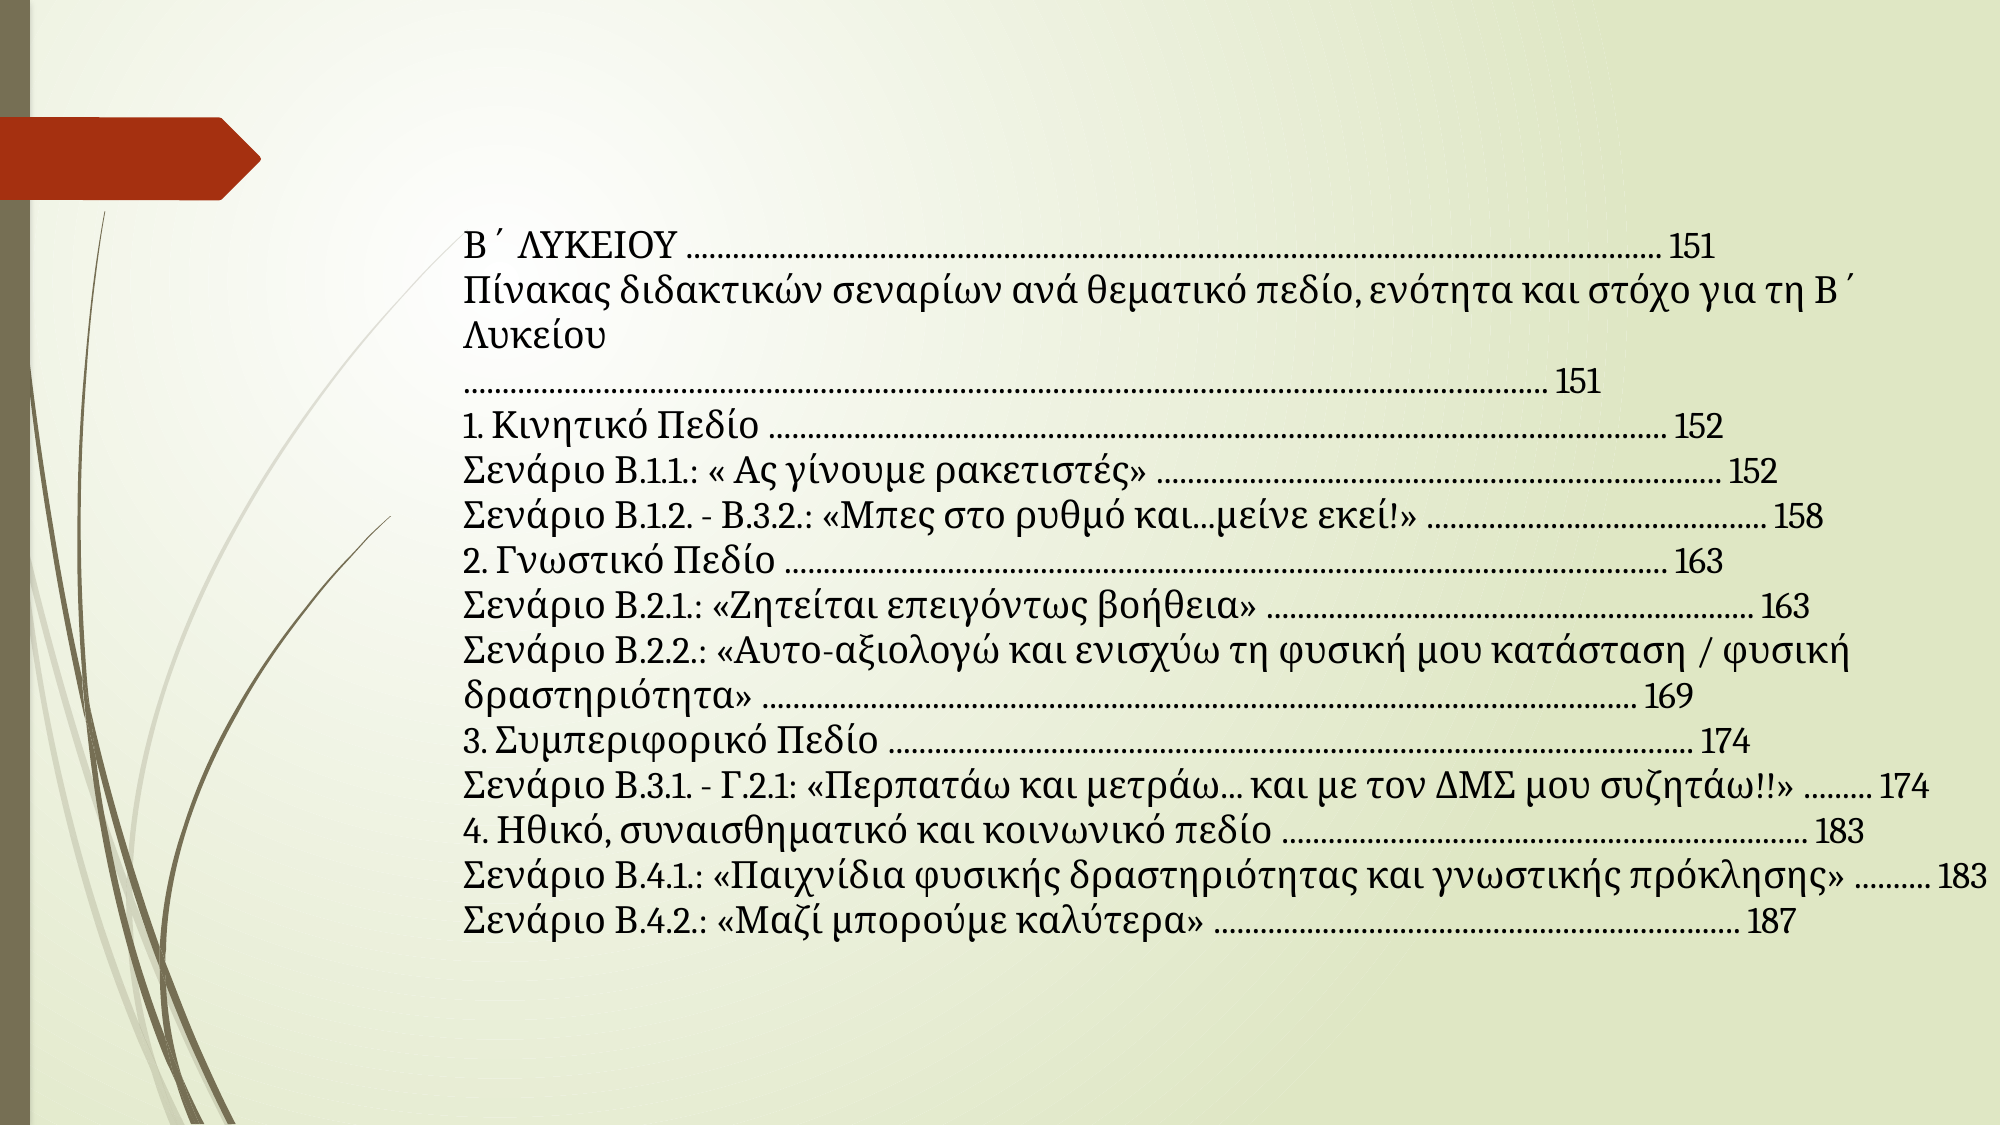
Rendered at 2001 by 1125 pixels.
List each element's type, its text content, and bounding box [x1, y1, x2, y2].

text_box Β΄ ΛΥΚΕΙΟΥ .............................................................................................................................. 151 Πίνακας διδακτικών σεναρίων ανά θεματικό πεδίο, ενότητα και στόχο για τη Β΄ Λυκείου ............................................................................................................................................ 151 1. Κινητικό Πεδίο .................................................................................................................... 152 Σενάριο Β.1.1.: « Ας γίνουμε ρακετιστές» ......................................................................... 152 Σενάριο Β.1.2. - Β.3.2.: «Μπες στο ρυθμό και...μείνε εκεί!» ............................................ 158 2. Γνωστικό Πεδίο .................................................................................................................. 163 Σενάριο Β.2.1.: «Ζητείται επειγόντως βοήθεια» ............................................................... 163 Σενάριο Β.2.2.: «Αυτο-αξιολογώ και ενισχύω τη φυσική μου κατάσταση / φυσική δραστηριότητα» ................................................................................................................. 169 3. Συμπεριφορικό Πεδίο ........................................................................................................ 174 Σενάριο Β.3.1. - Γ.2.1: «Περπατάω και μετράω... και με τον ΔΜΣ μου συζητάω!!» ......... 174 4. Ηθικό, συναισθηματικό και κοινωνικό πεδίο .................................................................... 183 Σενάριο Β.4.1.: «Παιχνίδια φυσικής δραστηριότητας και γνωστικής πρόκλησης» .......... 183 Σενάριο Β.4.2.: «Μαζί μπορούμε καλύτερα» .................................................................... 187 [448, 214, 2000, 949]
